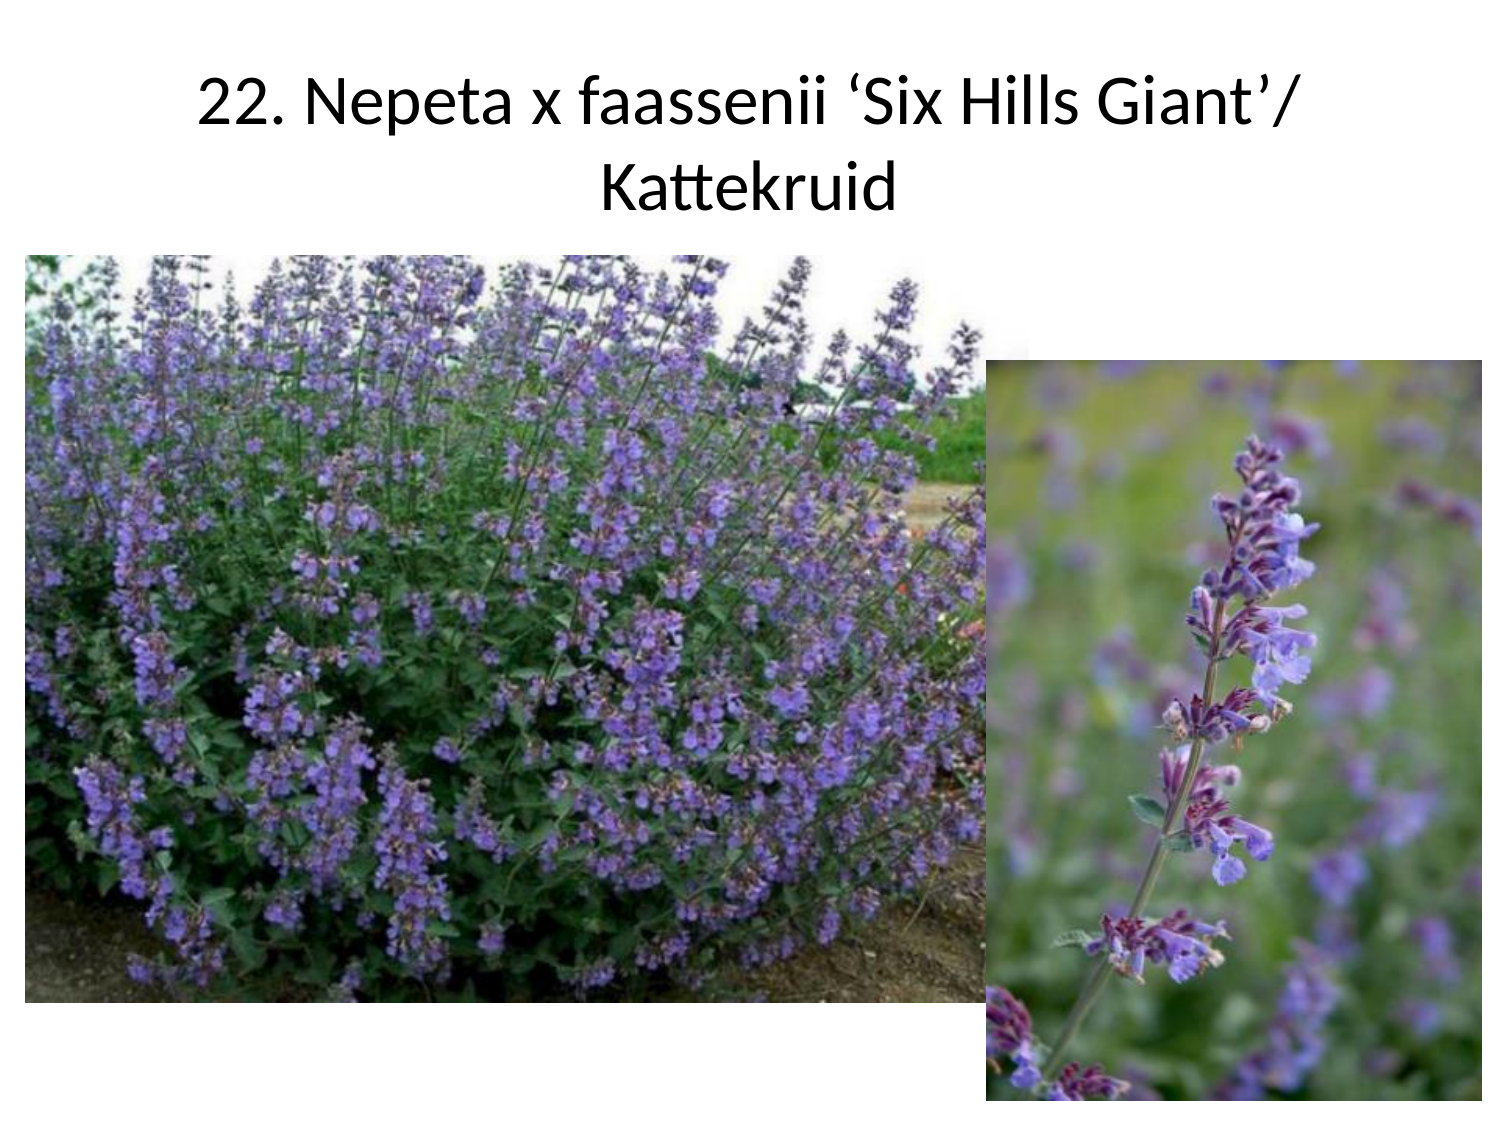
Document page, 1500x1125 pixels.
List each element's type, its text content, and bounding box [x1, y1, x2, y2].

title 22. Nepeta x faassenii ‘Six Hills Giant’/ Kattekruid [75, 45, 1425, 233]
picture [25, 255, 1482, 1101]
